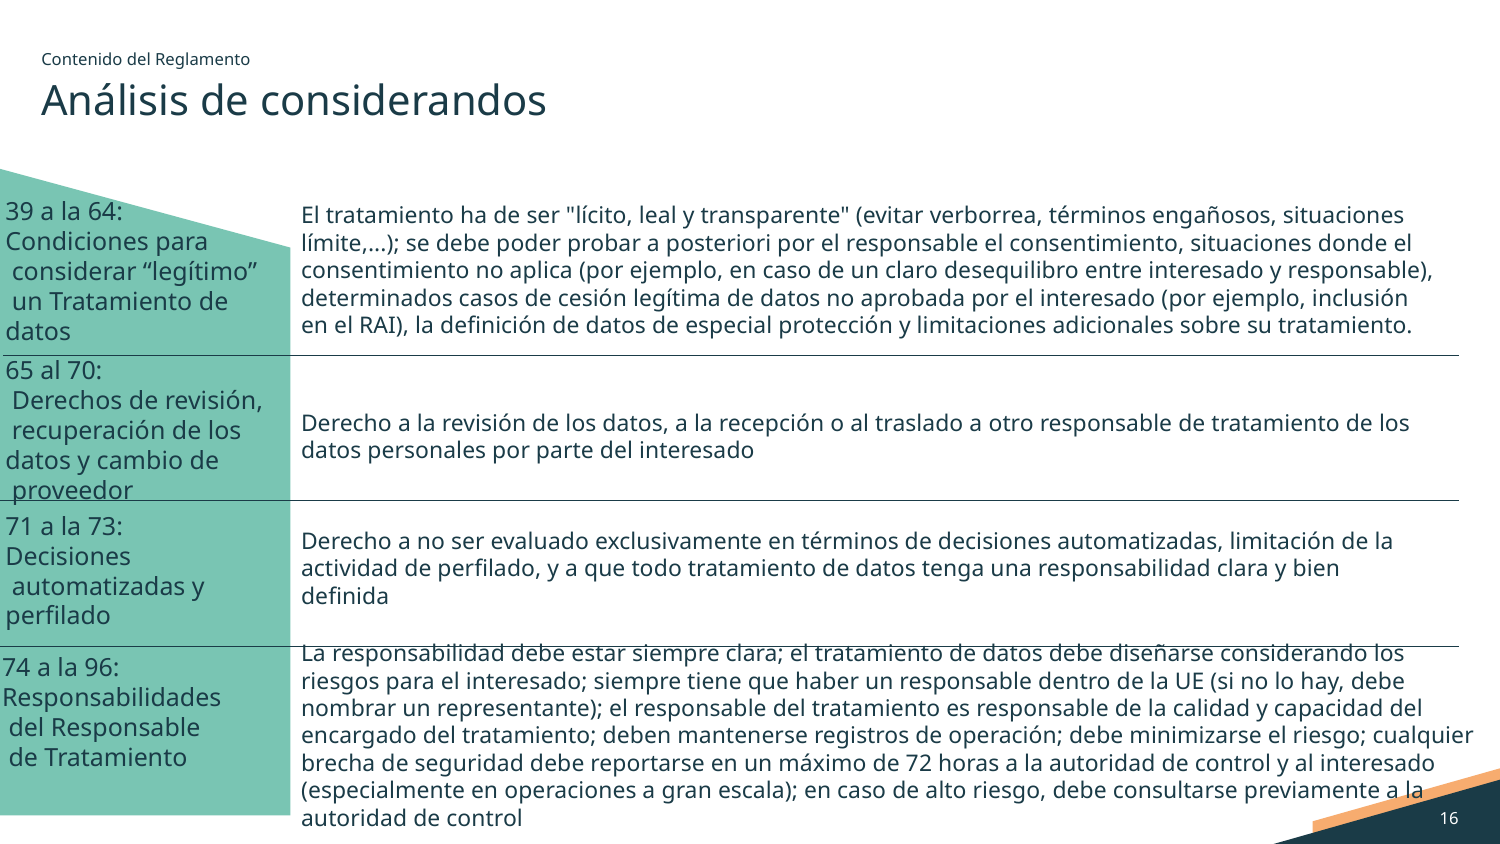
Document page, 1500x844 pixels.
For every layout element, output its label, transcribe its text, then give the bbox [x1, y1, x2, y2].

text_box 74 a la 96: Responsabilidades del Responsable de Tratamiento [2, 681, 290, 741]
text_box [0, 647, 292, 817]
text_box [0, 355, 1459, 647]
text_box 39 a la 64: Condiciones para considerar “legítimo” un Tratamiento de datos [5, 241, 278, 301]
text_box [0, 167, 292, 355]
text_box El tratamiento ha de ser "lícito, leal y transparente" (evitar verborrea, términos engañosos, situaciones límite,...); se debe poder probar a posteriori por el responsable el consentimiento, situaciones donde el consentimiento no aplica (por ejemplo, en caso de un claro desequilibro entre interesado y responsable), determinados casos de cesión legítima de datos no aprobada por el interesado (por ejemplo, inclusión en el RAI), la definición de datos de especial protección y limitaciones adicionales sobre su tratamiento. [301, 240, 1435, 300]
title Análisis de considerandos [41, 79, 1459, 193]
list Contenido del Reglamento [41, 43, 1459, 75]
text_box La responsabilidad debe estar siempre clara; el tratamiento de datos debe diseñarse considerando los riesgos para el interesado; siempre tiene que haber un responsable dentro de la UE (si no lo hay, debe nombrar un representante); el responsable del tratamiento es responsable de la calidad y capacidad del encargado del tratamiento; deben mantenerse registros de operación; debe minimizarse el riesgo; cualquier brecha de seguridad debe reportarse en un máximo de 72 horas a la autoridad de control y al interesado (especialmente en operaciones a gran escala); en caso de alto riesgo, debe consultarse previamente a la autoridad de control [301, 705, 1483, 765]
